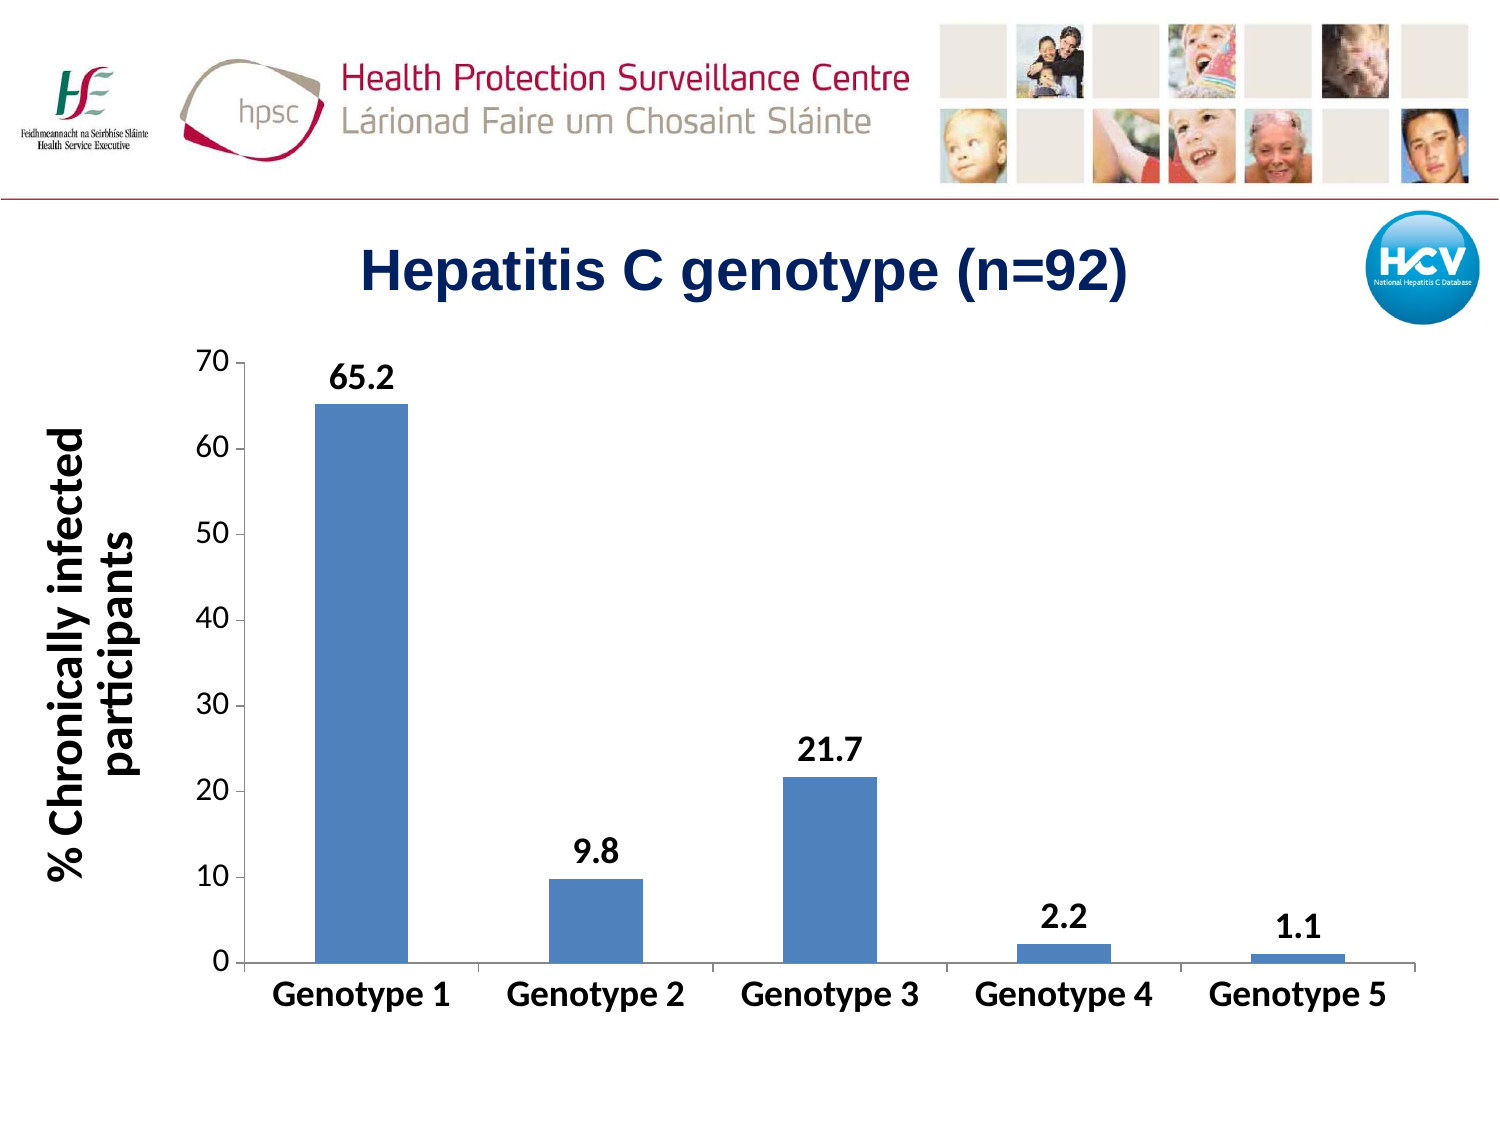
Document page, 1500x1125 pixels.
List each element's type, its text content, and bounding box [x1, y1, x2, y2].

picture [1363, 207, 1482, 327]
title Hepatitis C genotype (n=92) [70, 220, 1358, 315]
picture [0, 0, 1500, 201]
chart [29, 326, 1459, 1048]
